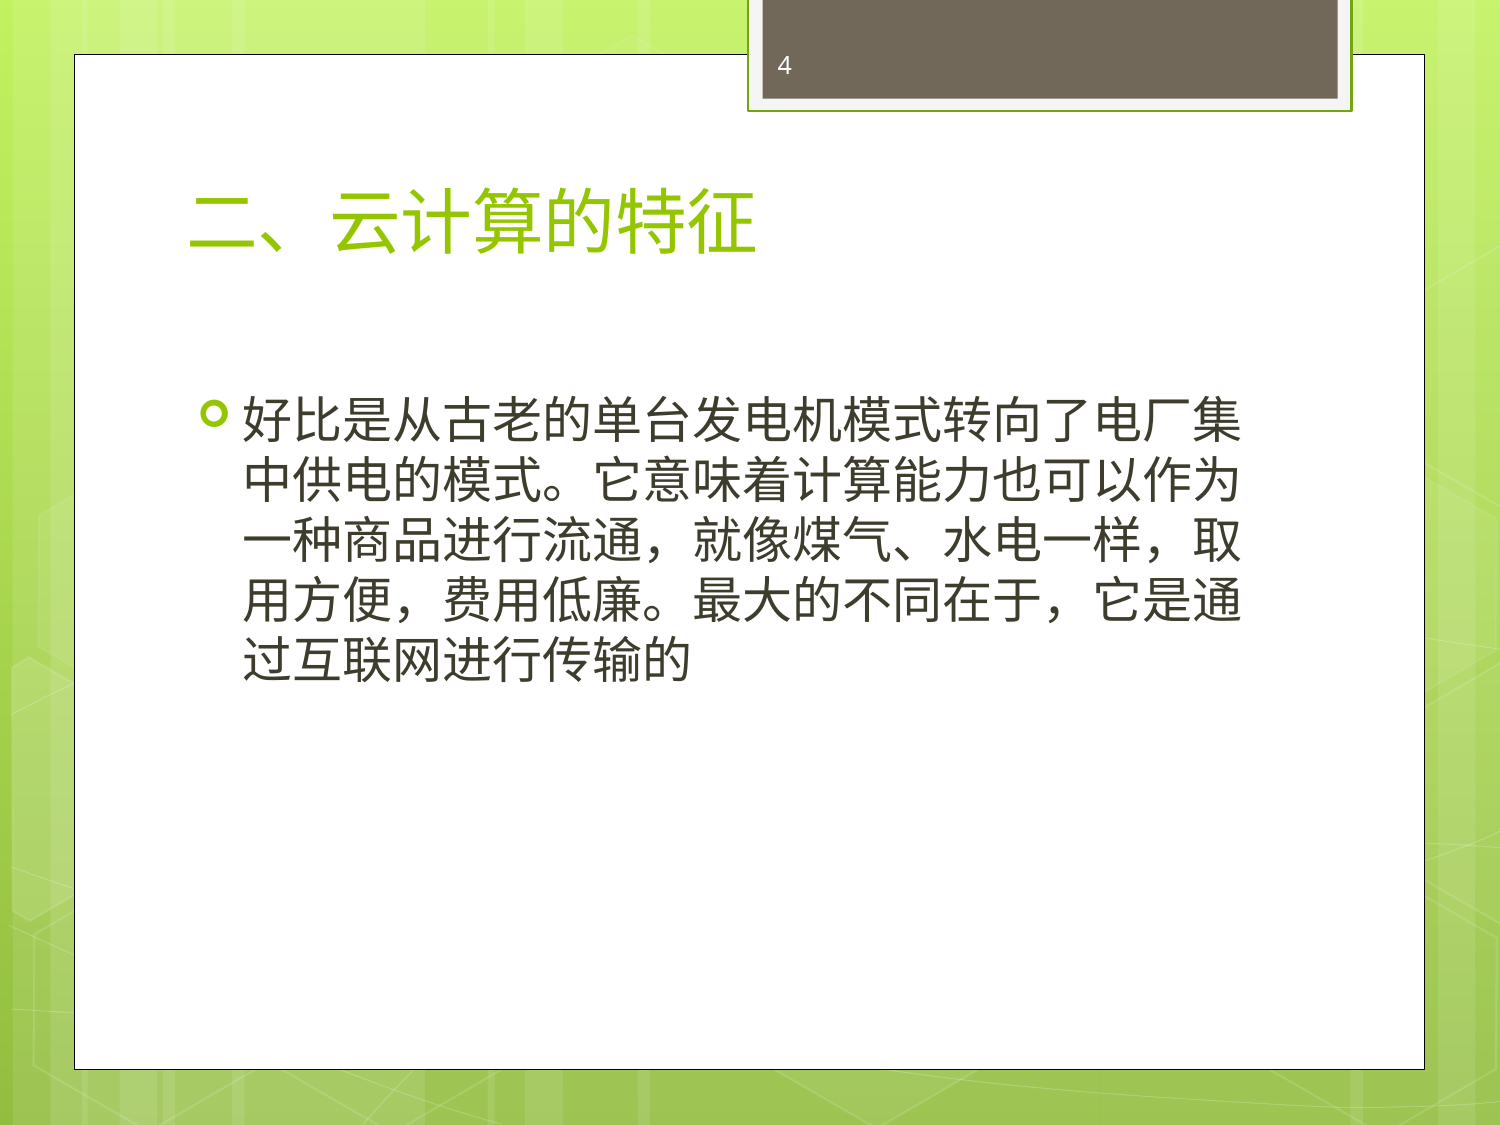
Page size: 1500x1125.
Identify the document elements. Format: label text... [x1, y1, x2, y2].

slide_number 4 [762, 36, 982, 97]
list 好比是从古老的单台发电机模式转向了电厂集中供电的模式。它意味着计算能力也可以作为一种商品进行流通，就像煤气、水电一样，取用方便，费用低廉。最大的不同在于，它是通过互联网进行传输的 [171, 381, 1283, 957]
title 二、云计算的特征 [171, 168, 1324, 357]
